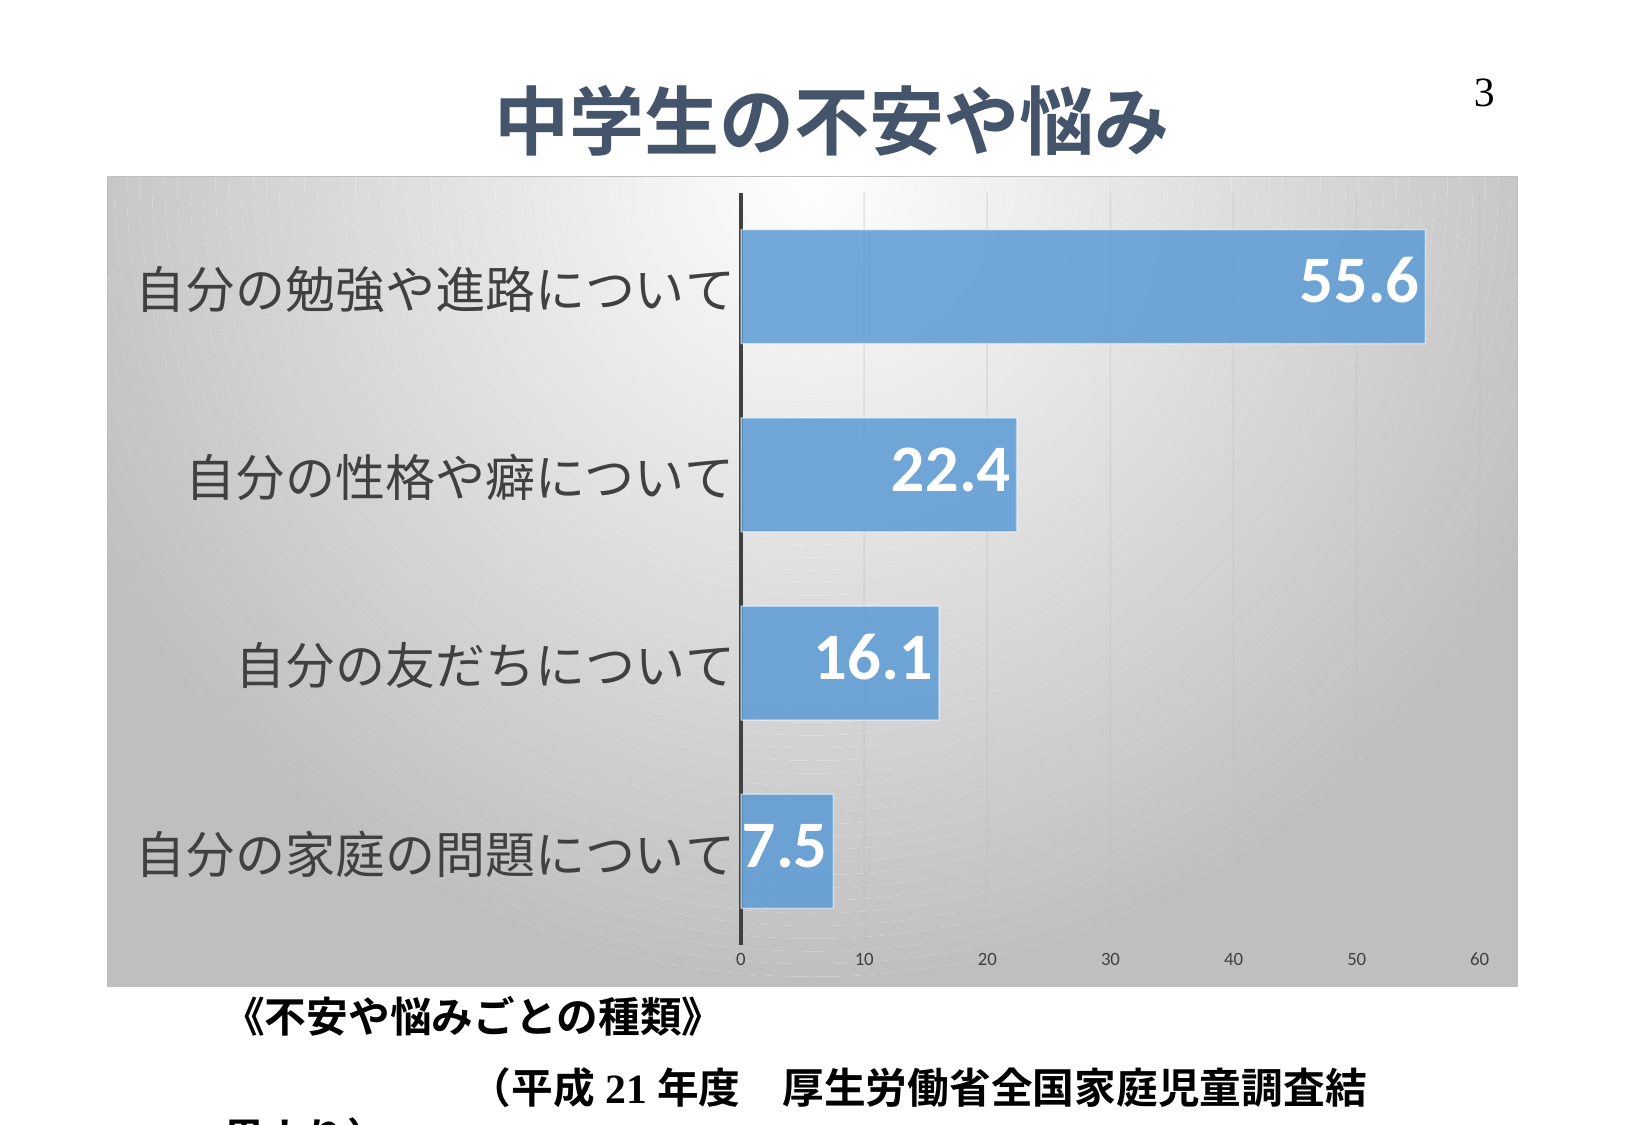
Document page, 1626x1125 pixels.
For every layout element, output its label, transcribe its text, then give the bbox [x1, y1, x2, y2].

text_box 《不安や悩みごとの種類》 （平成21年度 厚生労働省全国家庭児童調査結果より） [208, 988, 1414, 1125]
chart [106, 175, 1519, 988]
text_box 中学生の不安や悩み [208, 67, 1457, 173]
slide_number 3 [1144, 59, 1510, 120]
